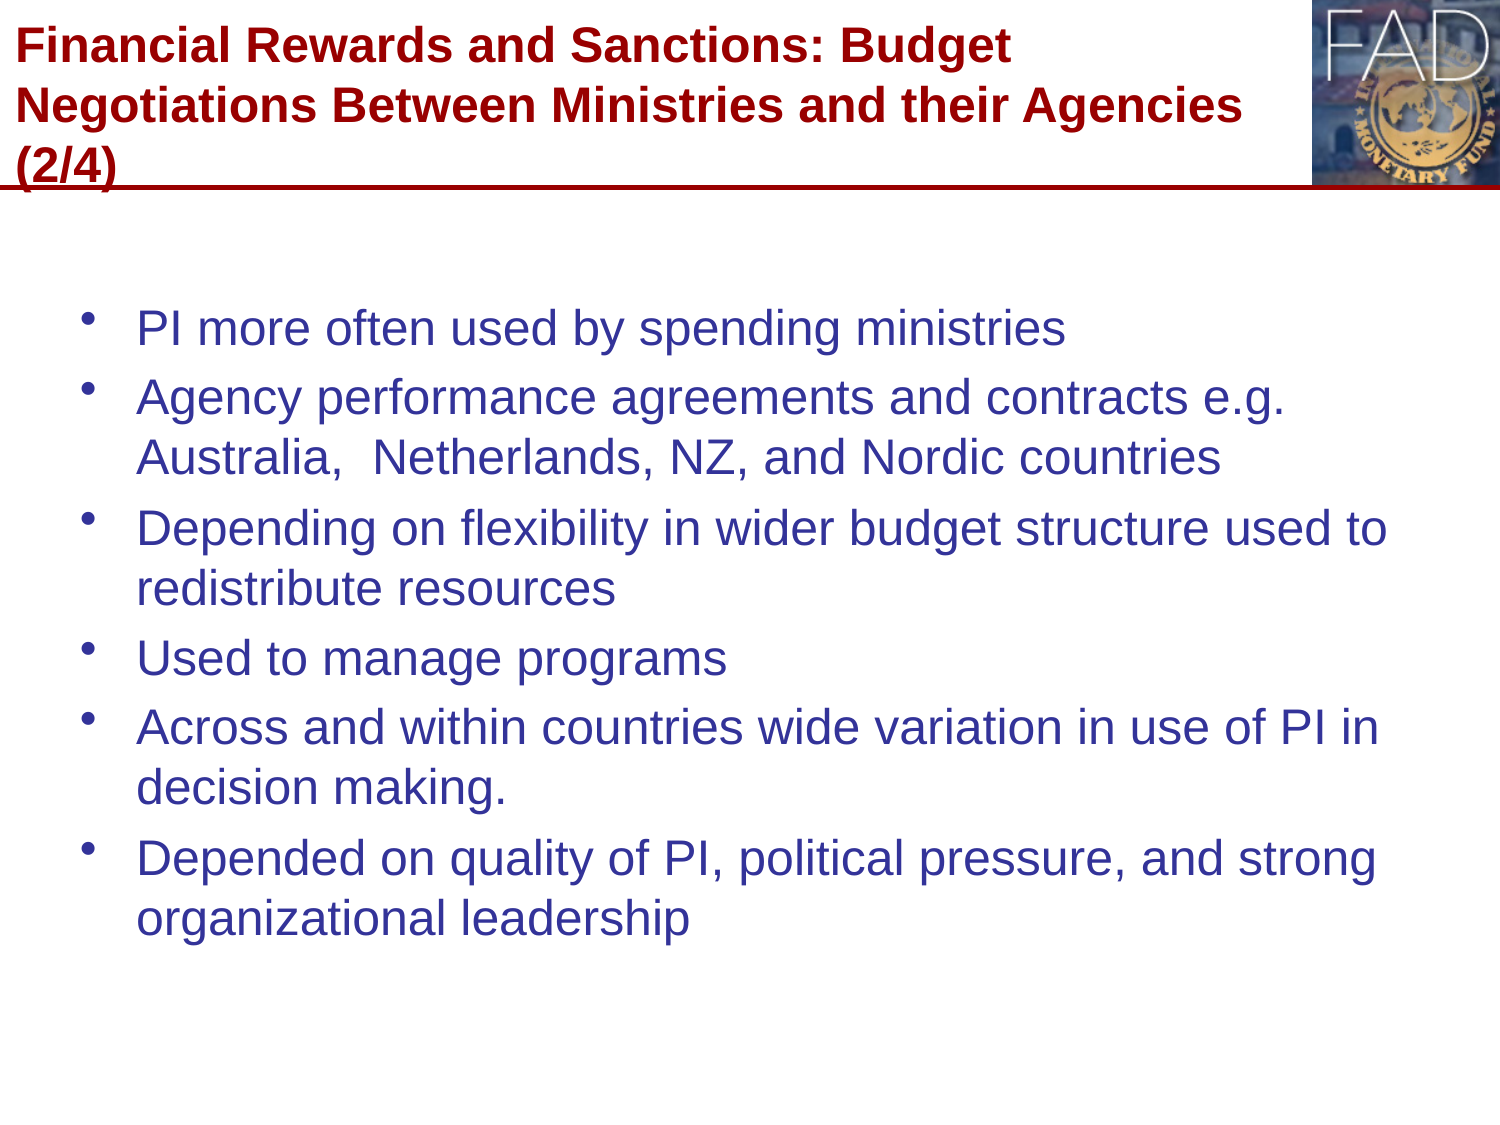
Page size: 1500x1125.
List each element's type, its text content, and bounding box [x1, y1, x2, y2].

title Financial Rewards and Sanctions: Budget Negotiations Between Ministries and their Agencies (2/4) [0, 0, 1301, 201]
list PI more often used by spending ministries Agency performance agreements and contracts e.g. Australia, Netherlands, NZ, and Nordic countries Depending on flexibility in wider budget structure used to redistribute resources Used to manage programs Across and within countries wide variation in use of PI in decision making. Depended on quality of PI, political pressure, and strong organizational leadership [64, 287, 1441, 1024]
picture [1312, 0, 1500, 185]
